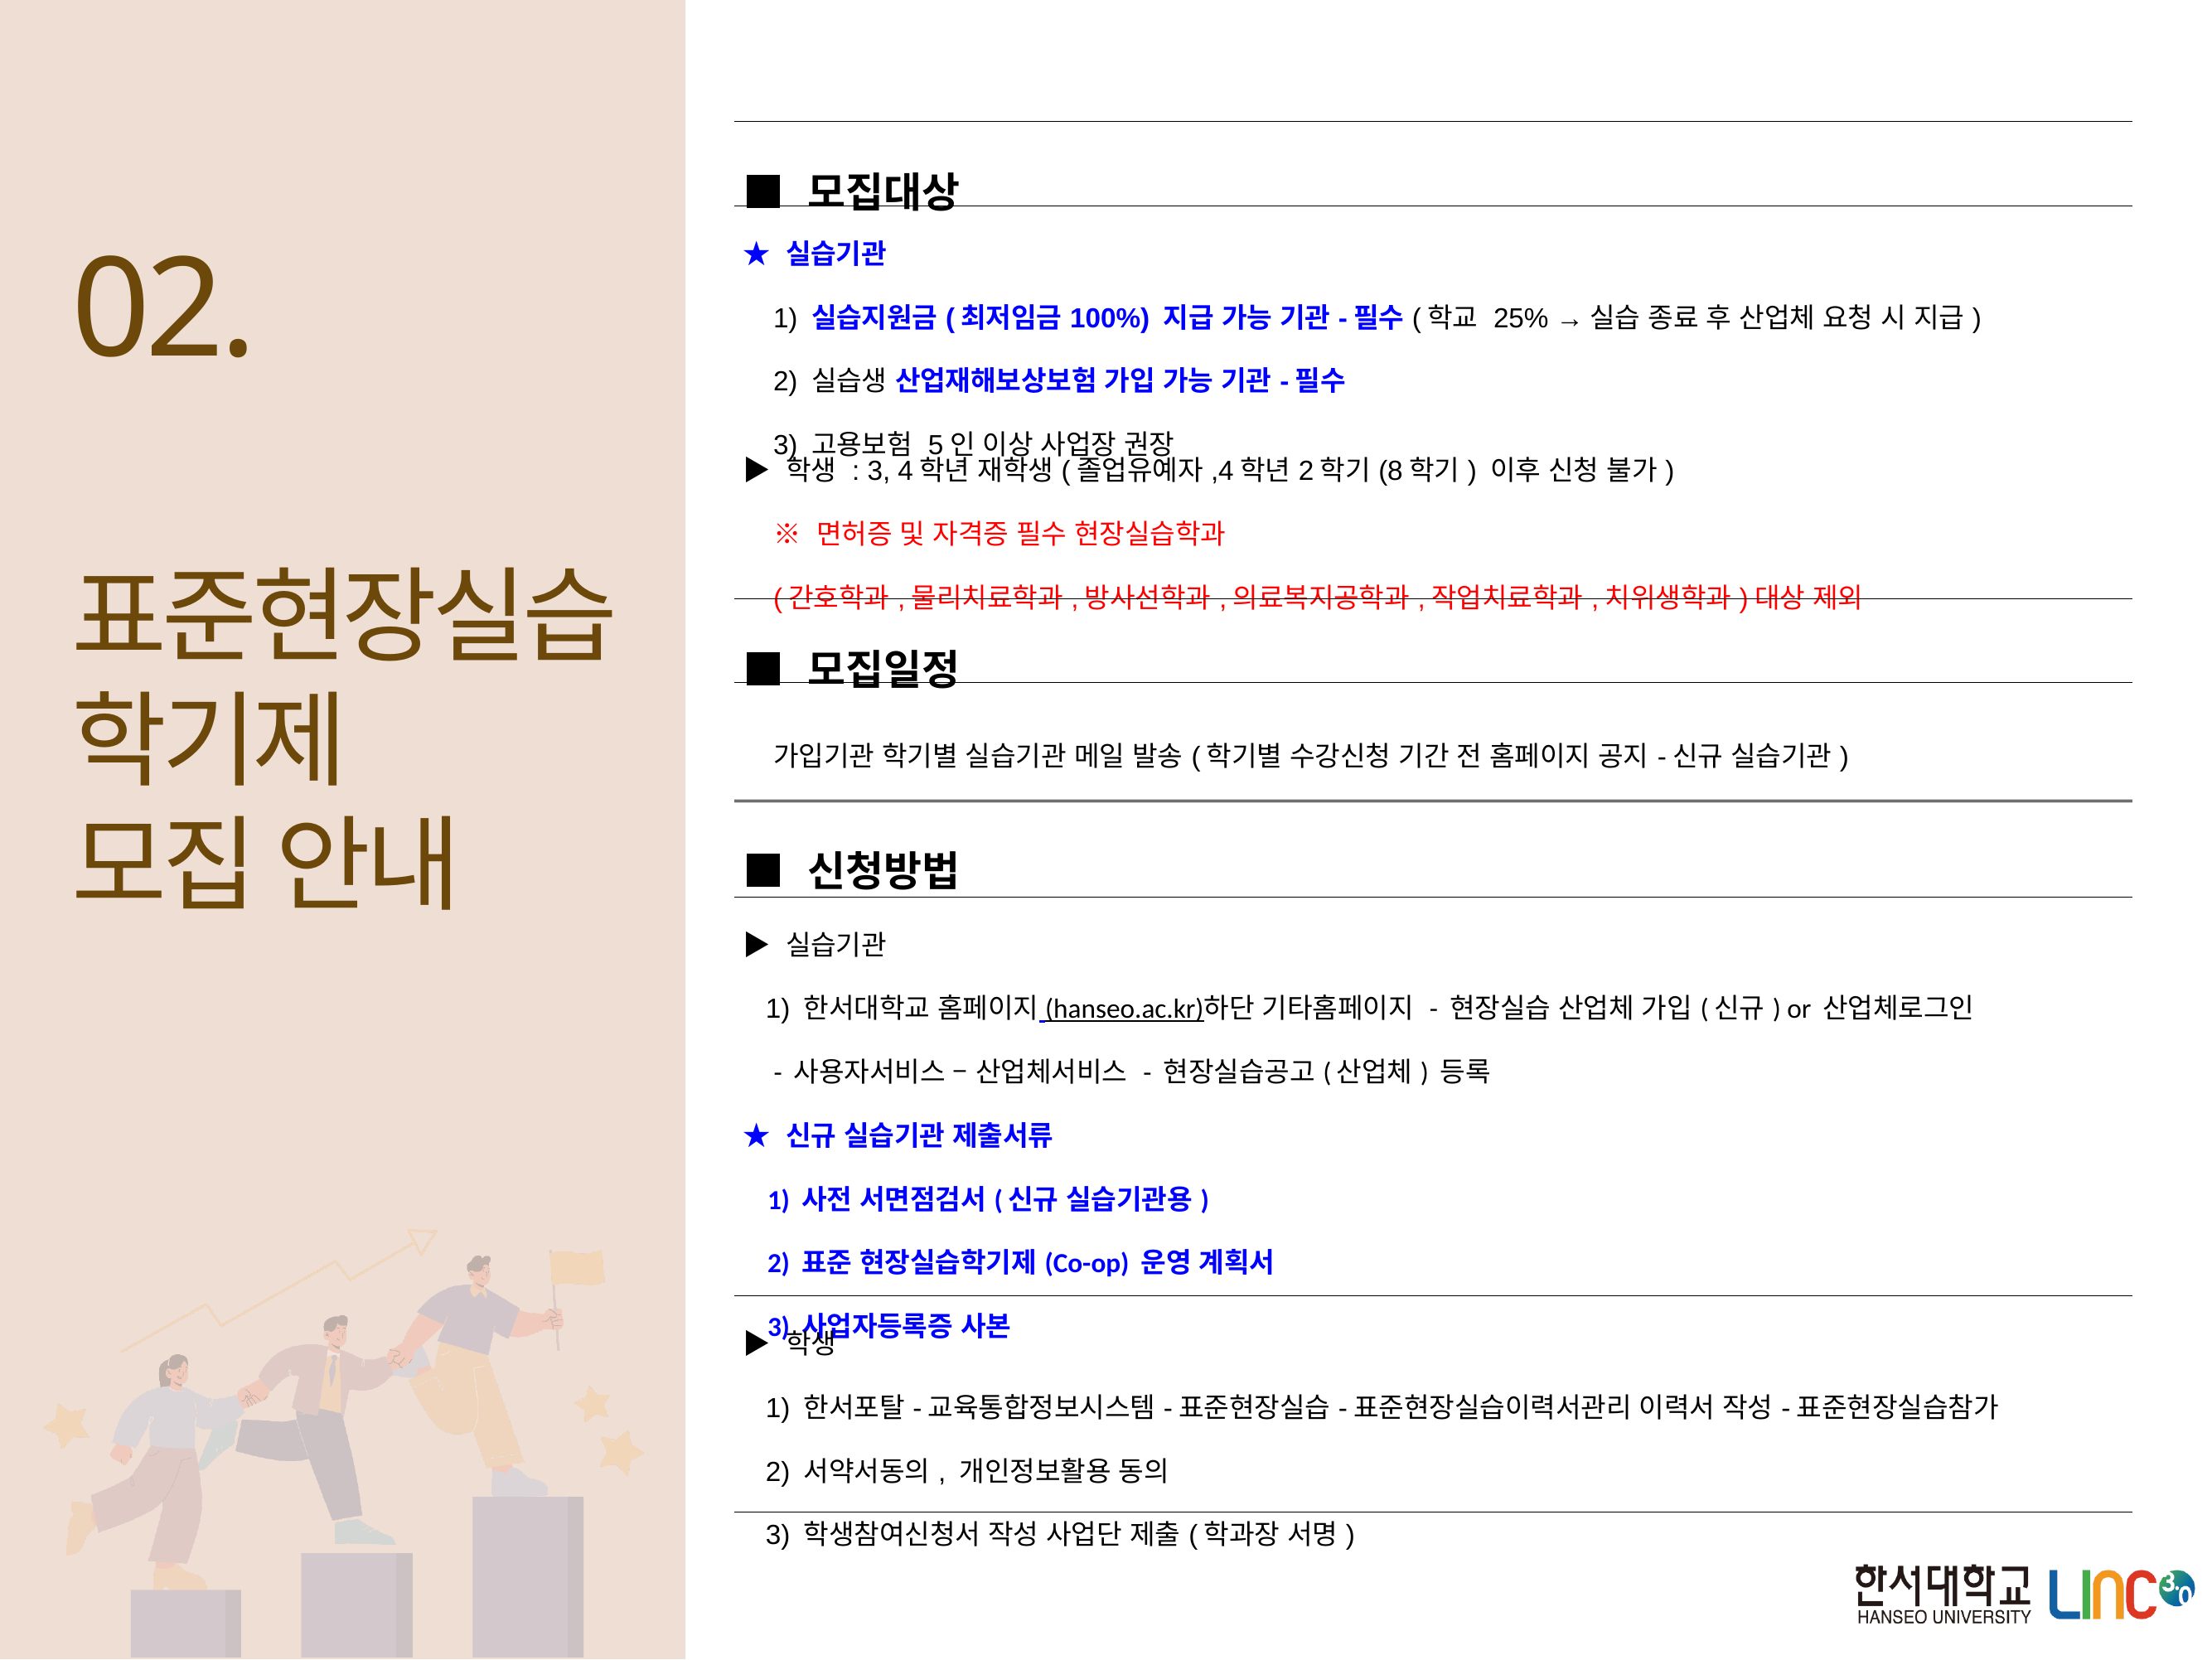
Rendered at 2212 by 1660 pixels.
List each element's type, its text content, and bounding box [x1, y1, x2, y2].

picture [1845, 1547, 2205, 1638]
text_box [0, 0, 687, 1660]
table_cell ▶ 학생 : 3, 4학년 재학생(졸업유예자,4학년2학기(8학기) 이후 신청 불가) ※ 면허증 및 자격증 필수 현장실습학과 (간호학과,물리치료학과,방사선학과,의료복지공학과,작업치료학과,치위생학과)대상 제외 [734, 422, 2132, 598]
table_cell ▶ 실습기관 1) 한서대학교 홈페이지 (hanseo.ac.kr)하단 기타홈페이지 - 현장실습 산업체 가입(신규) or 산업체로그인 - 사용자서비스 – 산업체서비스 - 현장실습공고(산업체) 등록 ★ 신규 실습기관 제출서류 1) 사전 서면점검서(신규 실습기관용) 2) 표준 현장실습학기제(Co-op) 운영 계획서 3) 사업자등록증 사본 [734, 898, 2132, 1295]
picture [7, 1186, 692, 1658]
table_cell ■ 모집일정 [734, 599, 2132, 682]
table_header ■ 모집대상 [734, 122, 2132, 206]
table_cell ▶ 학생 1) 한서포탈-교육통합정보시스템-표준현장실습-표준현장실습이력서관리 이력서 작성-표준현장실습참가 2) 서약서동의, 개인정보활용 동의 3) 학생참여신청서 작성 사업단 제출(학과장 서명) [734, 1296, 2132, 1512]
table_header ■ 신청방법 [734, 801, 2132, 897]
text_box 02. 표준현장실습 학기제 모집 안내 [59, 211, 692, 929]
table_cell 가입기관 학기별 실습기관 메일 발송(학기별 수강신청 기간 전 홈페이지 공지-신규 실습기관) [734, 683, 2132, 800]
table_cell ★ 실습기관 1) 실습지원금(최저임금100%) 지급 가능 기관-필수(학교 25% →실습 종료 후 산업체 요청 시 지급) 2) 실습생 산업재해보상보험 가입 가능 기관-필수 3) 고용보험 5인 이상 사업장 권장 [734, 206, 2132, 422]
